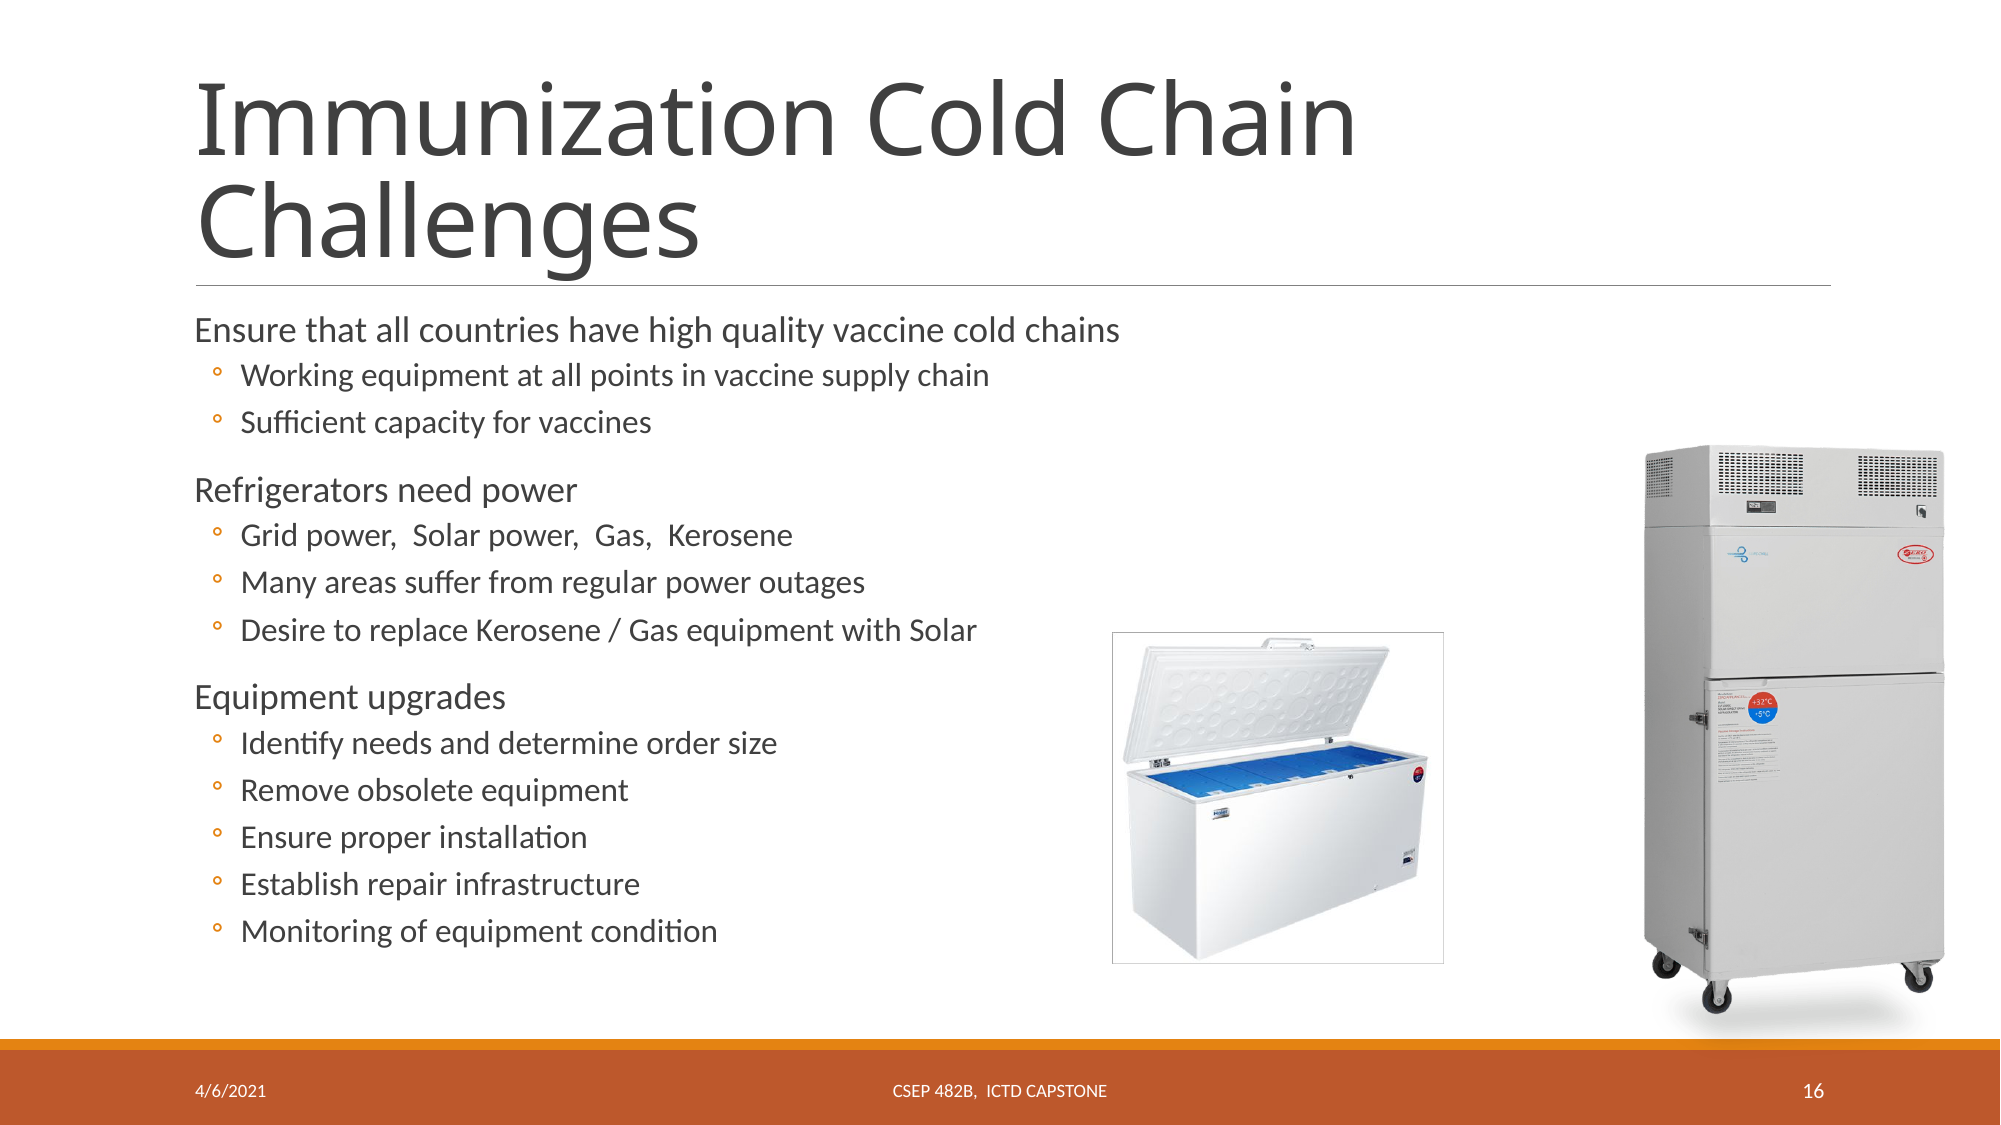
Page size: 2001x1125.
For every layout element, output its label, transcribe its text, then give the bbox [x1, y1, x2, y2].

picture [1643, 444, 1945, 1061]
list Ensure that all countries have high quality vaccine cold chains Working equipment at all points in vaccine supply chain Sufficient capacity for vaccines Refrigerators need power Grid power, Solar power, Gas, Kerosene Many areas suffer from regular power outages Desire to replace Kerosene / Gas equipment with Solar Equipment upgrades Identify needs and determine order size Remove obsolete equipment Ensure proper installation Establish repair infrastructure Monitoring of equipment condition [180, 302, 1830, 963]
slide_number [180, 1059, 586, 1120]
picture [1111, 632, 1444, 965]
footer CSEP 482B, ICTD Capstone [604, 1059, 1396, 1120]
slide_number 16 [1624, 1059, 1840, 1120]
title Immunization Cold Chain Challenges [180, 47, 1830, 285]
